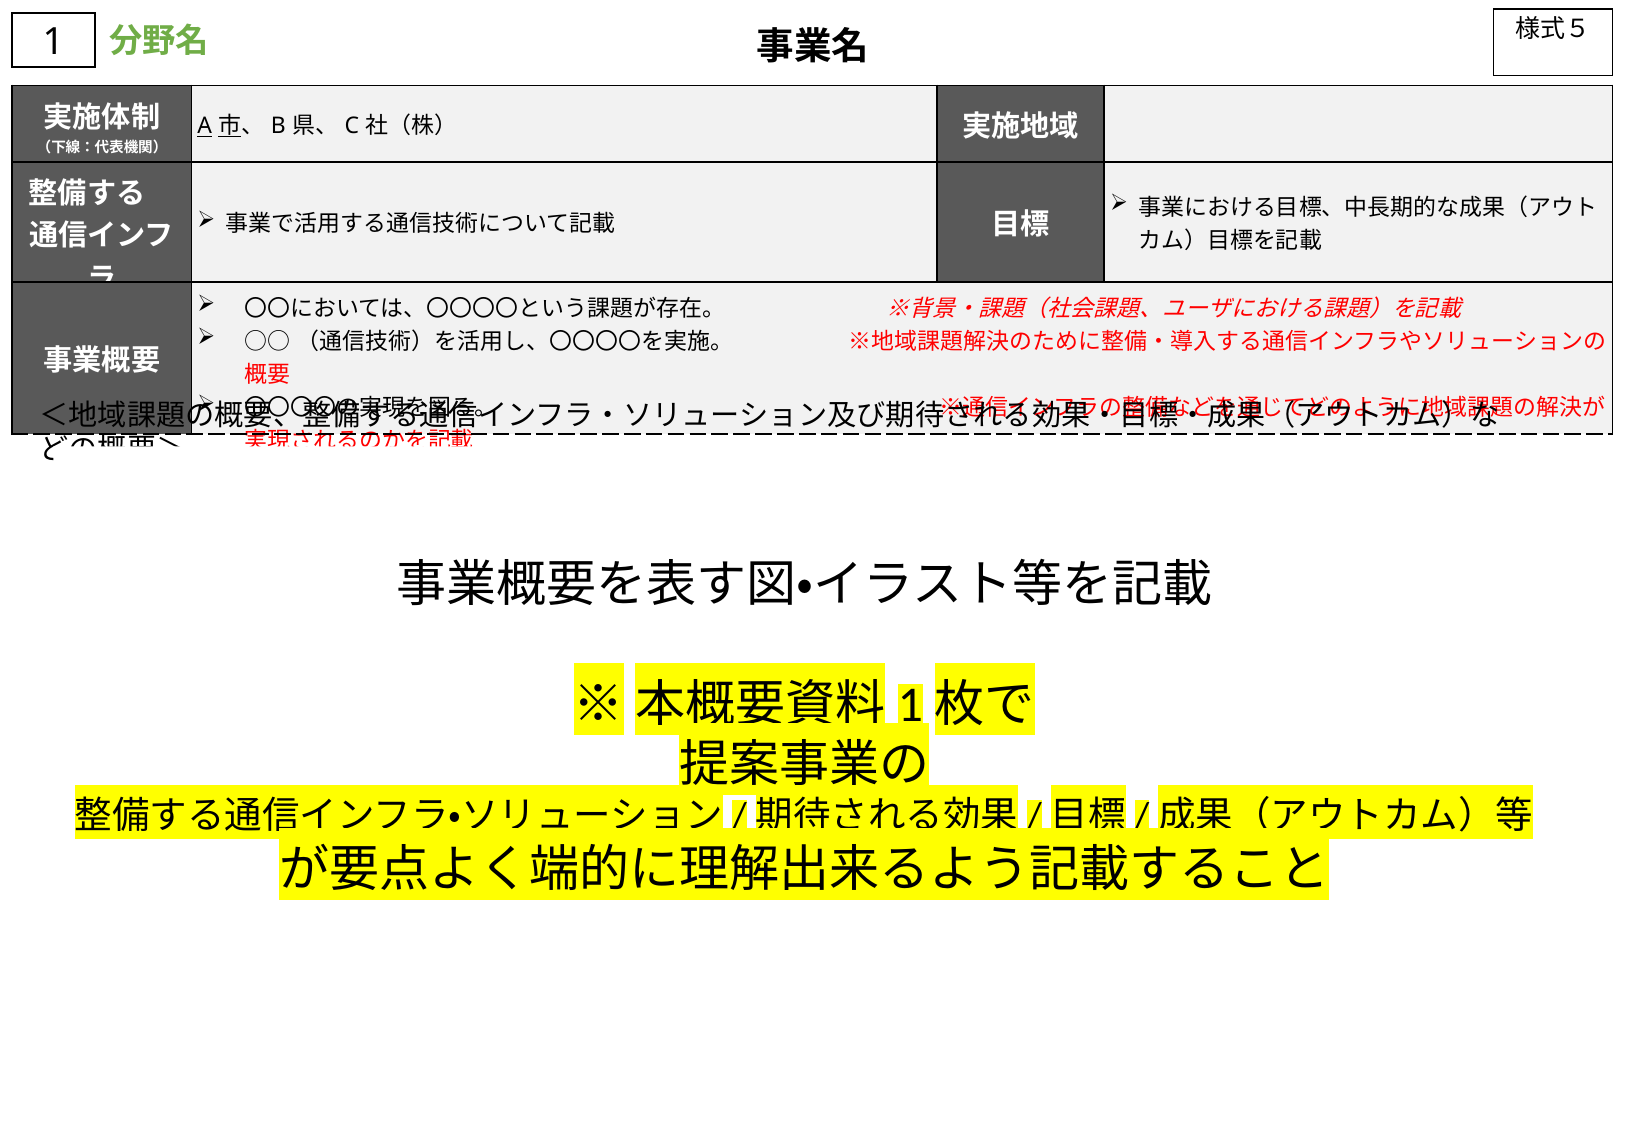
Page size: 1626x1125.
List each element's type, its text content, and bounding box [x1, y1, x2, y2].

table_cell 整備する 通信インフラ [13, 163, 191, 281]
table_header A市、B県、C社（株） [192, 86, 936, 161]
table_cell 目標 [938, 163, 1103, 281]
table_cell 〇〇においては、〇〇〇〇という課題が存在。 ※背景・課題（社会課題、ユーザにおける課題）を記載 ○○（通信技術）を活用し、〇〇〇〇を実施。 ※地域課題解決のために整備・導入する通信インフラやソリューションの概要 〇〇〇〇の実現を図る。 ※通信インフラの整備などを通じてどのように地域課題の解決が実現されるのかを記載 [192, 283, 1612, 434]
table_header 実施体制 （下線：代表機関） [13, 86, 191, 161]
text_box ＜地域課題の概要、整備する通信インフラ・ソリューション及び期待される効果・目標・成果（アウトカム）などの概要＞ [24, 388, 1531, 473]
text_box 1 [11, 12, 96, 68]
text_box 事業名 [0, 14, 1493, 75]
text_box 様式５ [1493, 8, 1614, 76]
table_header [1105, 86, 1612, 161]
text_box 事業概要を表す図・イラスト等を記載 ※本概要資料1枚で 提案事業の 整備する通信インフラ・ソリューション/期待される効果/目標/成果（アウトカム）等 が要点よく端的に理解出来るよう記載すること [52, 445, 1556, 1061]
table_header 実施地域 [938, 86, 1103, 161]
text_box 分野名 [96, 12, 242, 67]
table_cell 事業で活用する通信技術について記載 [192, 163, 936, 281]
table_cell 事業における目標、中長期的な成果（アウトカム）目標を記載 [1105, 163, 1612, 281]
table_cell 事業概要 [13, 283, 191, 433]
text_box 事業名 [1614, 14, 1625, 75]
